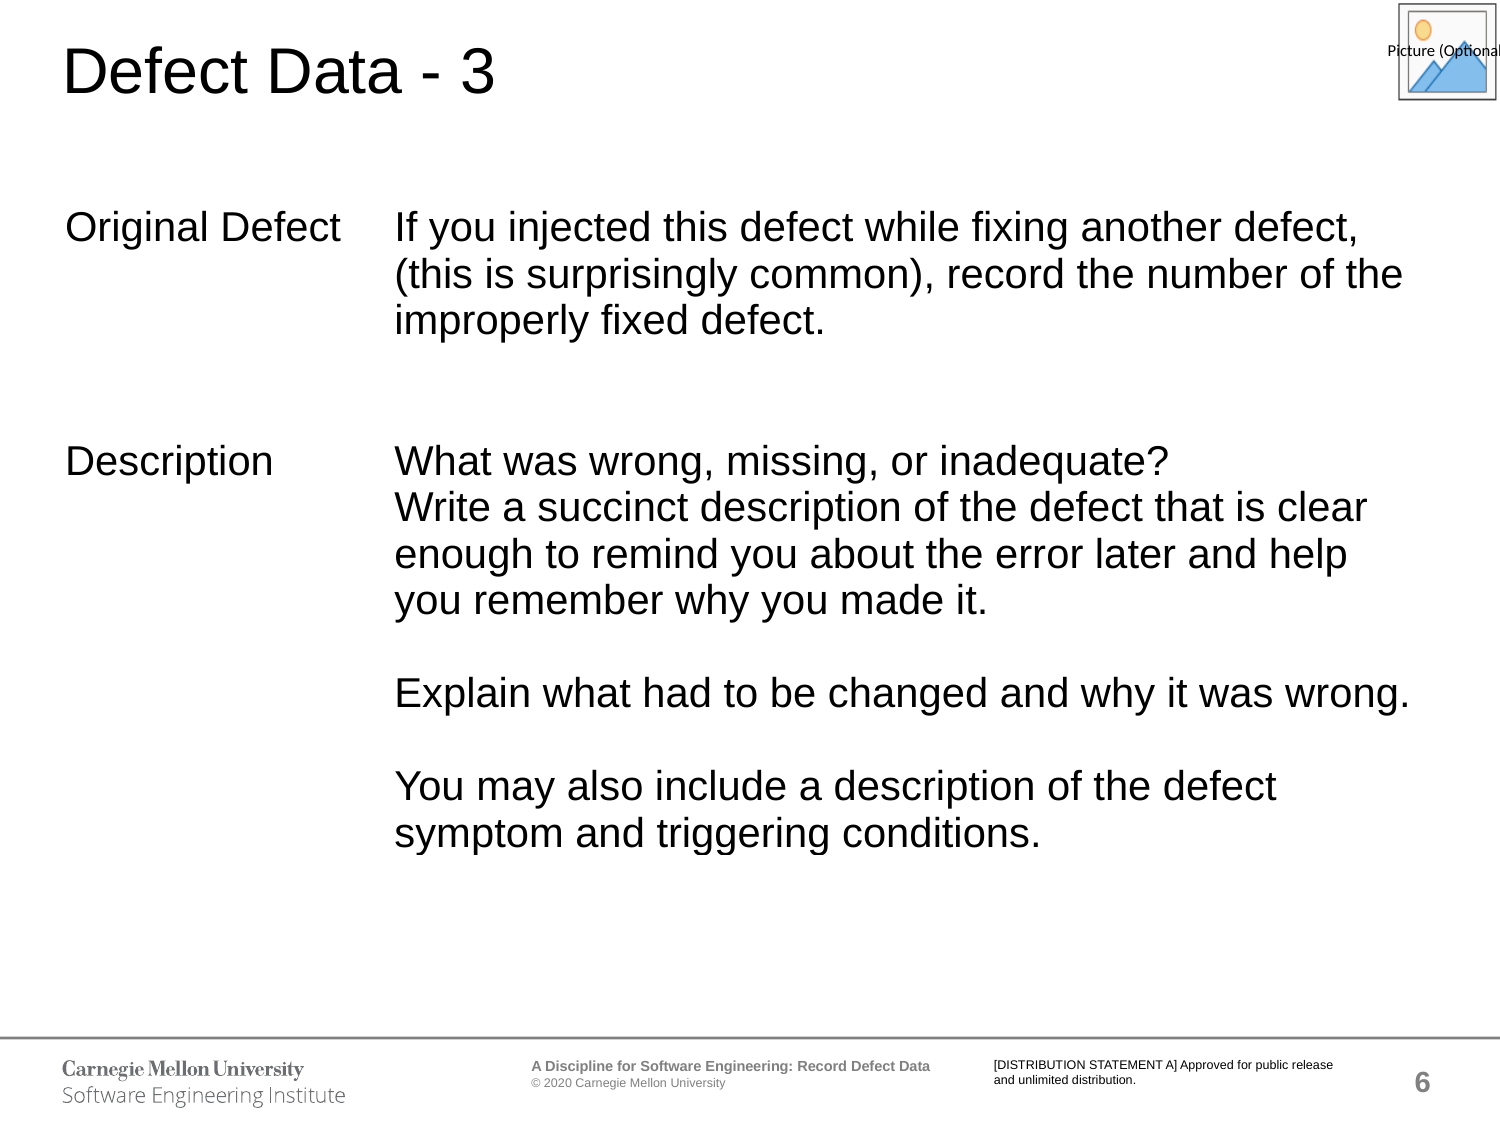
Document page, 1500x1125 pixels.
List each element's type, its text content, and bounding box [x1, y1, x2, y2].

title Defect Data - 3 [62, 37, 1338, 182]
table_header If you injected this defect while fixing another defect, (this is surprisingly common), record the number of the improperly fixed defect. [384, 205, 1430, 437]
picture [1394, 0, 1500, 105]
table_header Original Defect [55, 205, 382, 437]
table_cell What was wrong, missing, or inadequate? Write a succinct description of the defect that is clear enough to remind you about the error later and help you remember why you made it. Explain what had to be changed and why it was wrong. You may also include a description of the defect symptom and triggering conditions. [384, 439, 1430, 855]
table_cell Description [55, 439, 382, 855]
